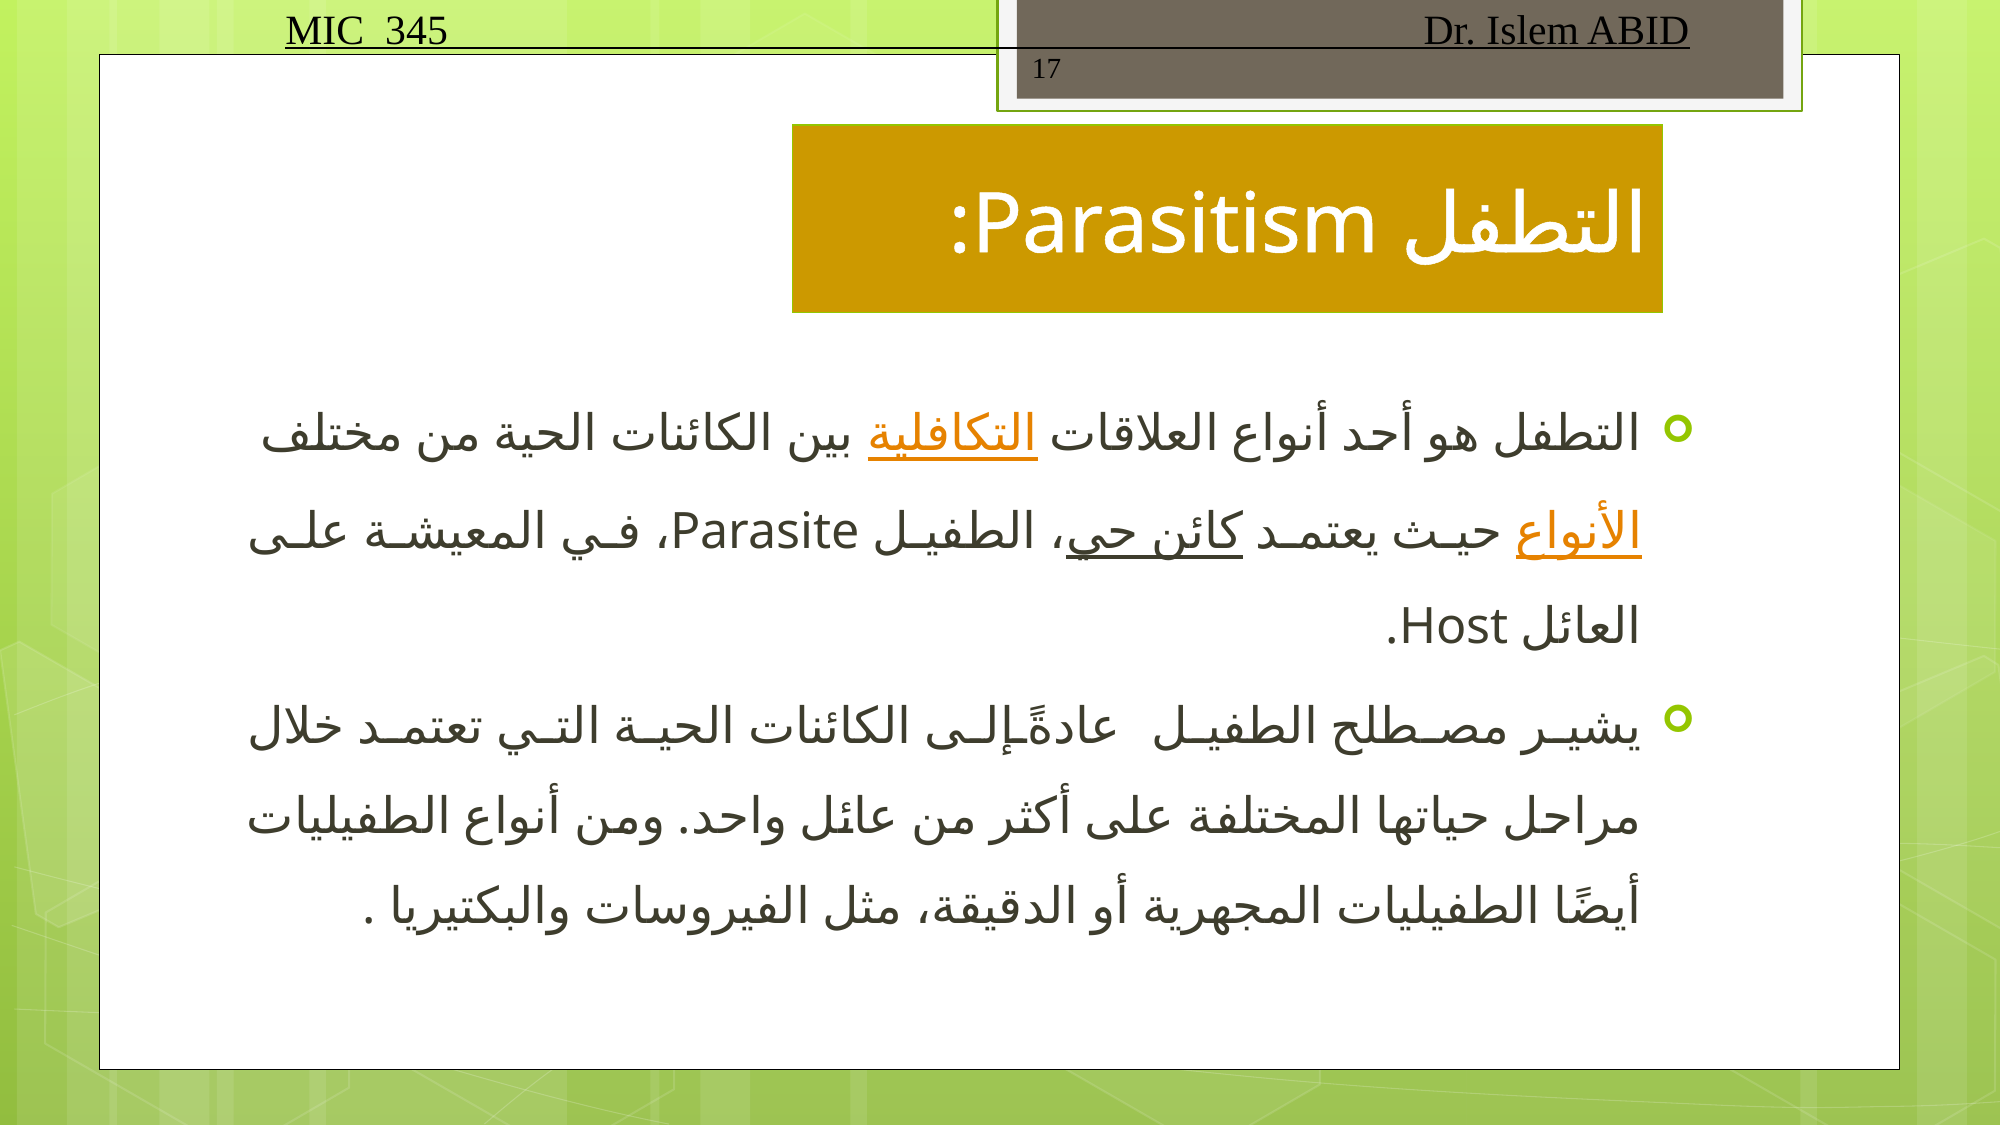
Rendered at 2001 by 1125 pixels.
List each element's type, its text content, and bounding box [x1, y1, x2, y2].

list التطفل هو أحد أنواع العلاقات التكافلية بين الكائنات الحية من مختلف الأنواع حيث يعتمد كائن حي، الطفيل Parasite، في المعيشة على العائل Host. يشير مصطلح الطفيل عادةً إلى الكائنات الحية التي تعتمد خلال مراحل حياتها المختلفة على أكثر من عائل واحد. ومن أنواع الطفيليات أيضًا الطفيليات المجهرية أو الدقيقة، مثل الفيروسات والبكتيريا . [232, 360, 1709, 1012]
text_box التطفل Parasitism: [792, 125, 1663, 313]
slide_number 17 [1016, 36, 1309, 97]
text_box MIC 345 Dr. Islem ABID [270, 0, 1721, 121]
